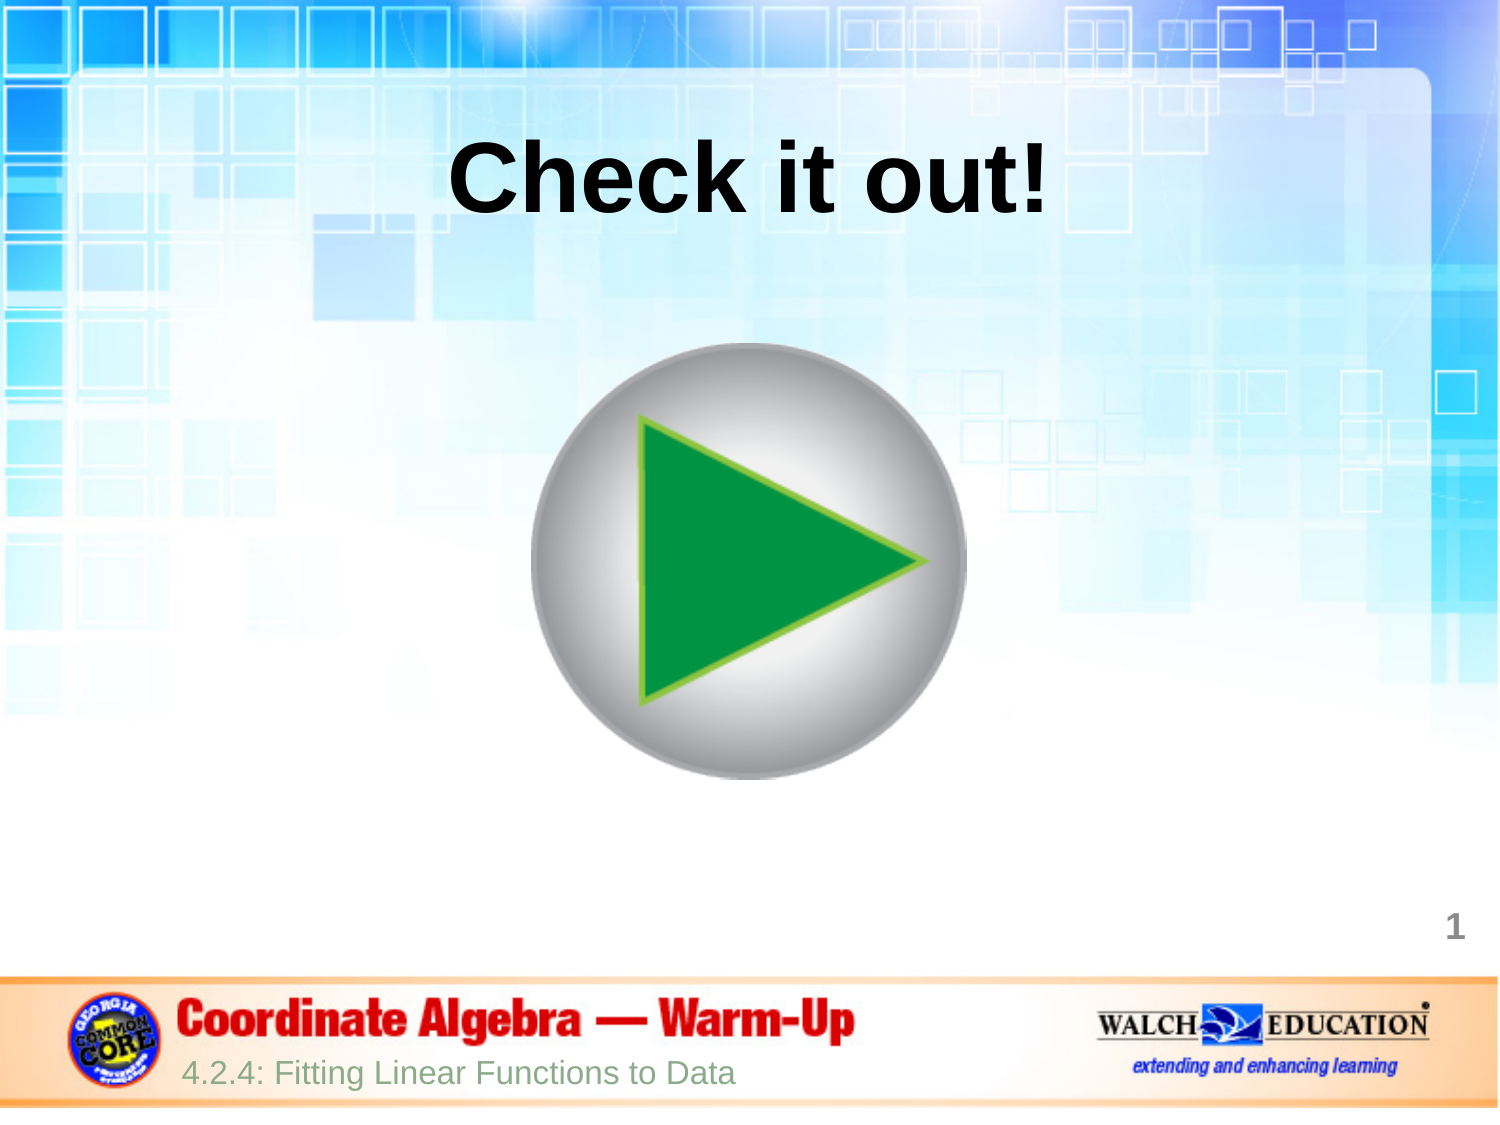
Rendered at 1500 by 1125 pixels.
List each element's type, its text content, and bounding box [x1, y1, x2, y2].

picture [0, 0, 1500, 1108]
footer 4.2.4: Fitting Linear Functions to Data [166, 1048, 1065, 1094]
slide_number 1 [1361, 901, 1481, 949]
subtitle Check it out! [105, 105, 1394, 925]
